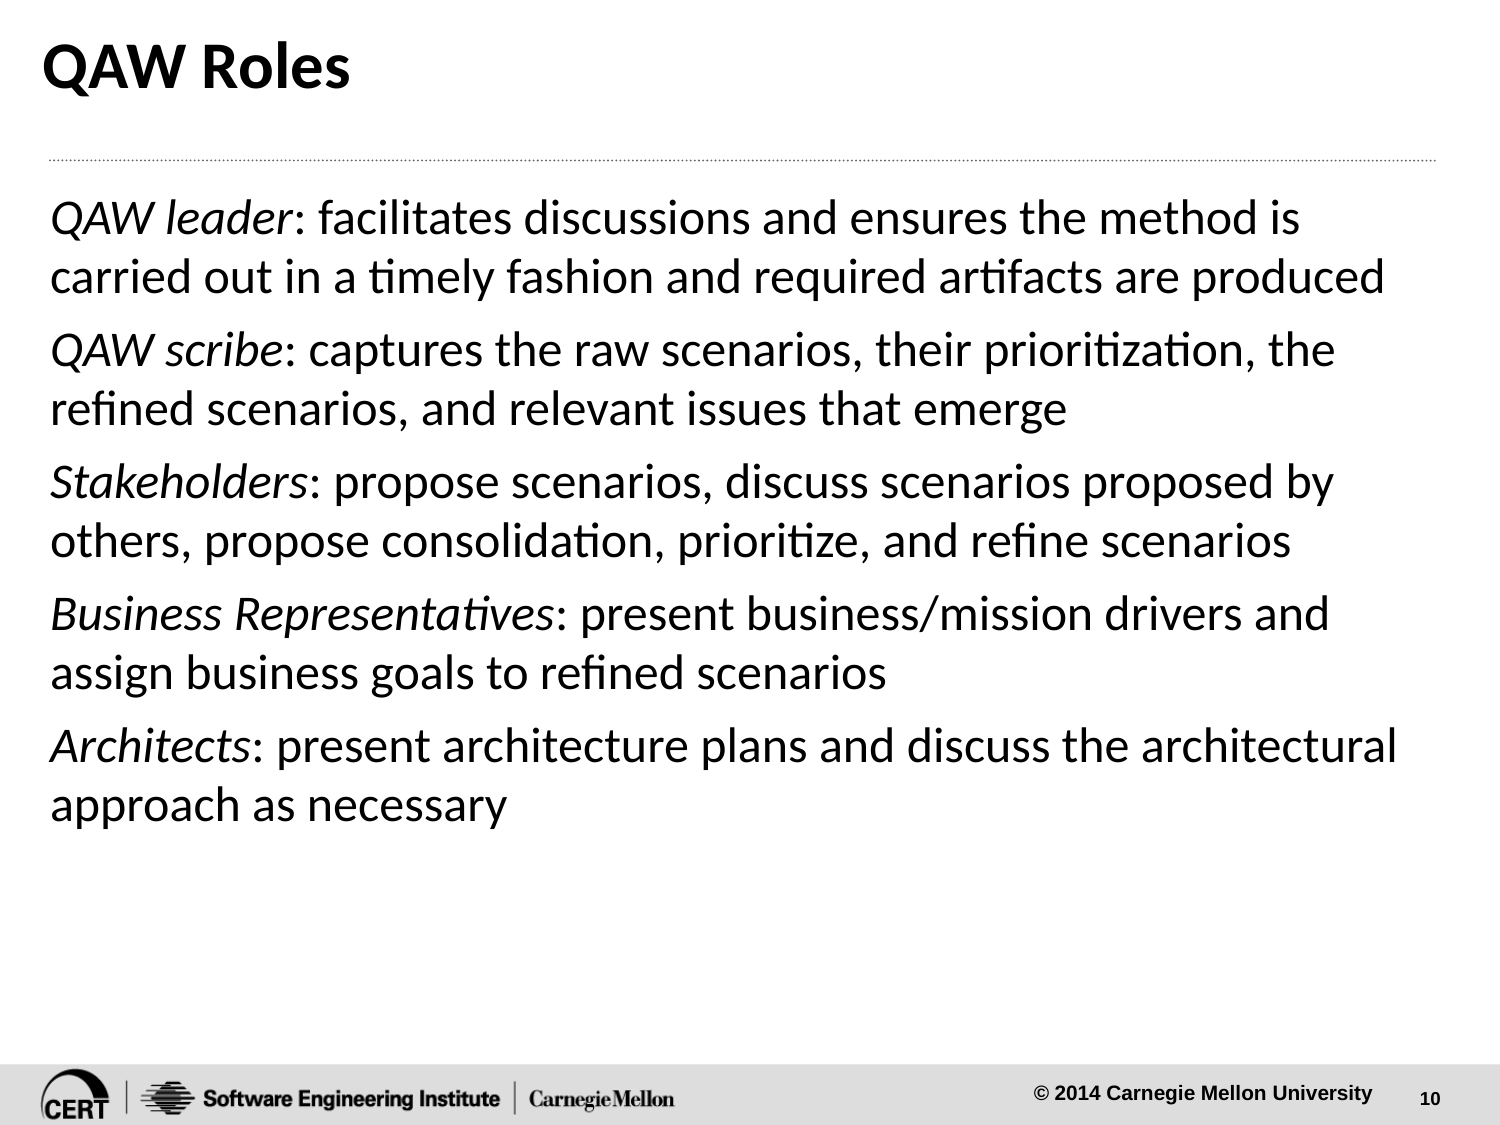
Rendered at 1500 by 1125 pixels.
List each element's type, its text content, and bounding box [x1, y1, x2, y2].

list QAW leader: facilitates discussions and ensures the method is carried out in a timely fashion and required artifacts are produced QAW scribe: captures the raw scenarios, their prioritization, the refined scenarios, and relevant issues that emerge Stakeholders: propose scenarios, discuss scenarios proposed by others, propose consolidation, prioritize, and refine scenarios Business Representatives: present business/mission drivers and assign business goals to refined scenarios Architects: present architecture plans and discuss the architectural approach as necessary [49, 187, 1438, 1001]
title QAW Roles [42, 37, 1434, 155]
picture [24, 1065, 688, 1125]
